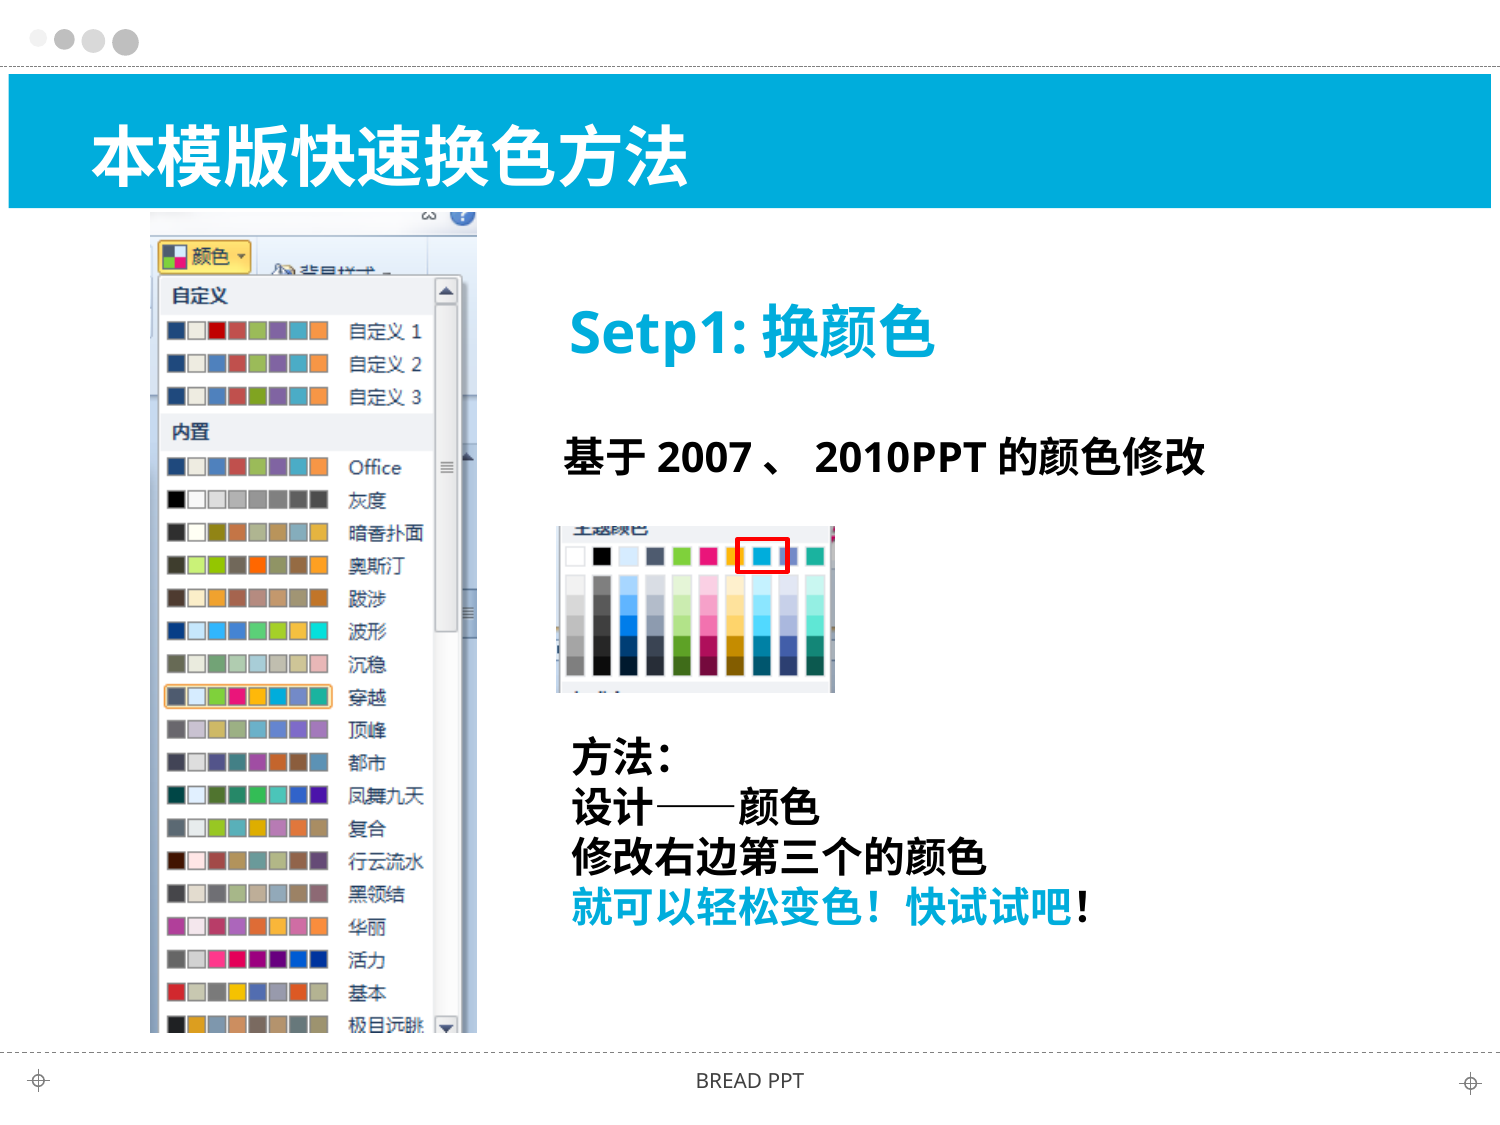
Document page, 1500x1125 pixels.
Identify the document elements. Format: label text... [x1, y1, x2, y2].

picture [556, 526, 835, 693]
picture [149, 212, 477, 1034]
text_box 基于2007、2010PPT的颜色修改 [548, 423, 1221, 489]
text_box 方法： 设计——颜色 修改右边第三个的颜色 就可以轻松变色！快试试吧！ [556, 723, 1463, 939]
text_box Setp1:换颜色 [554, 287, 952, 373]
title 本模版快速换色方法 [75, 90, 1425, 220]
